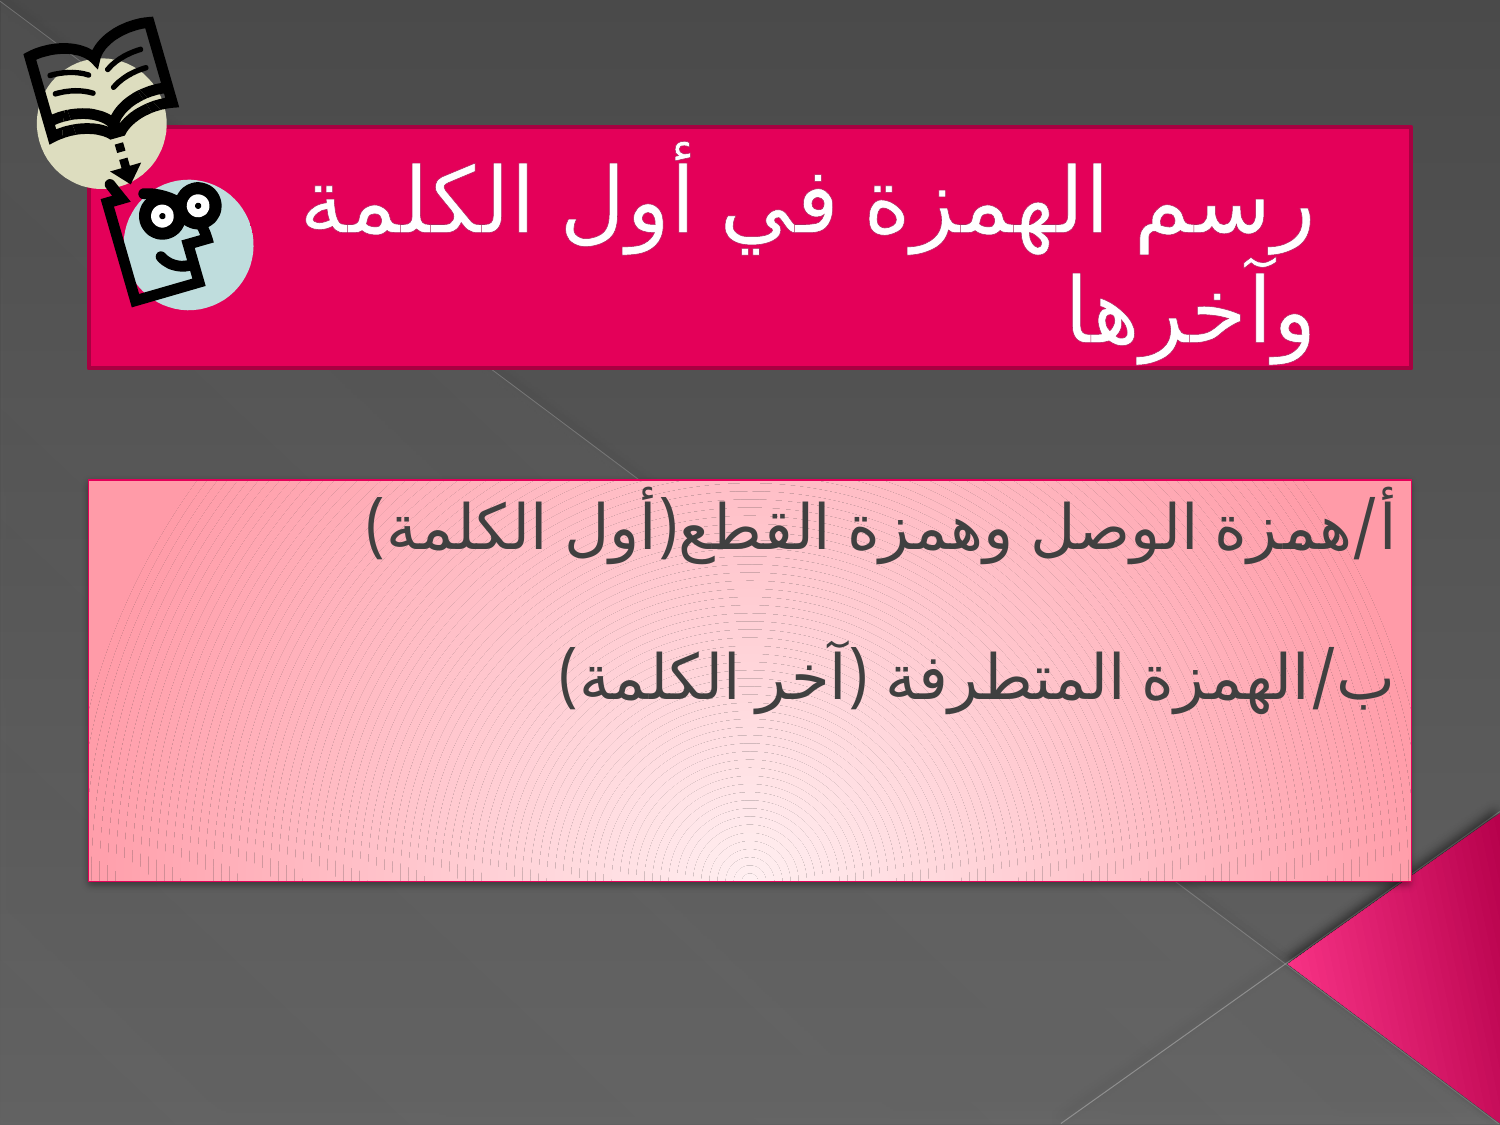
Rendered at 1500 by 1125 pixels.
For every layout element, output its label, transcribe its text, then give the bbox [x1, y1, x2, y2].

title رسم الهمزة في أول الكلمة وآخرها [87, 125, 1413, 370]
picture [51, 23, 232, 321]
subtitle أ/همزة الوصل وهمزة القطع(أول الكلمة) ب/الهمزة المتطرفة (آخر الكلمة) [88, 479, 1412, 882]
